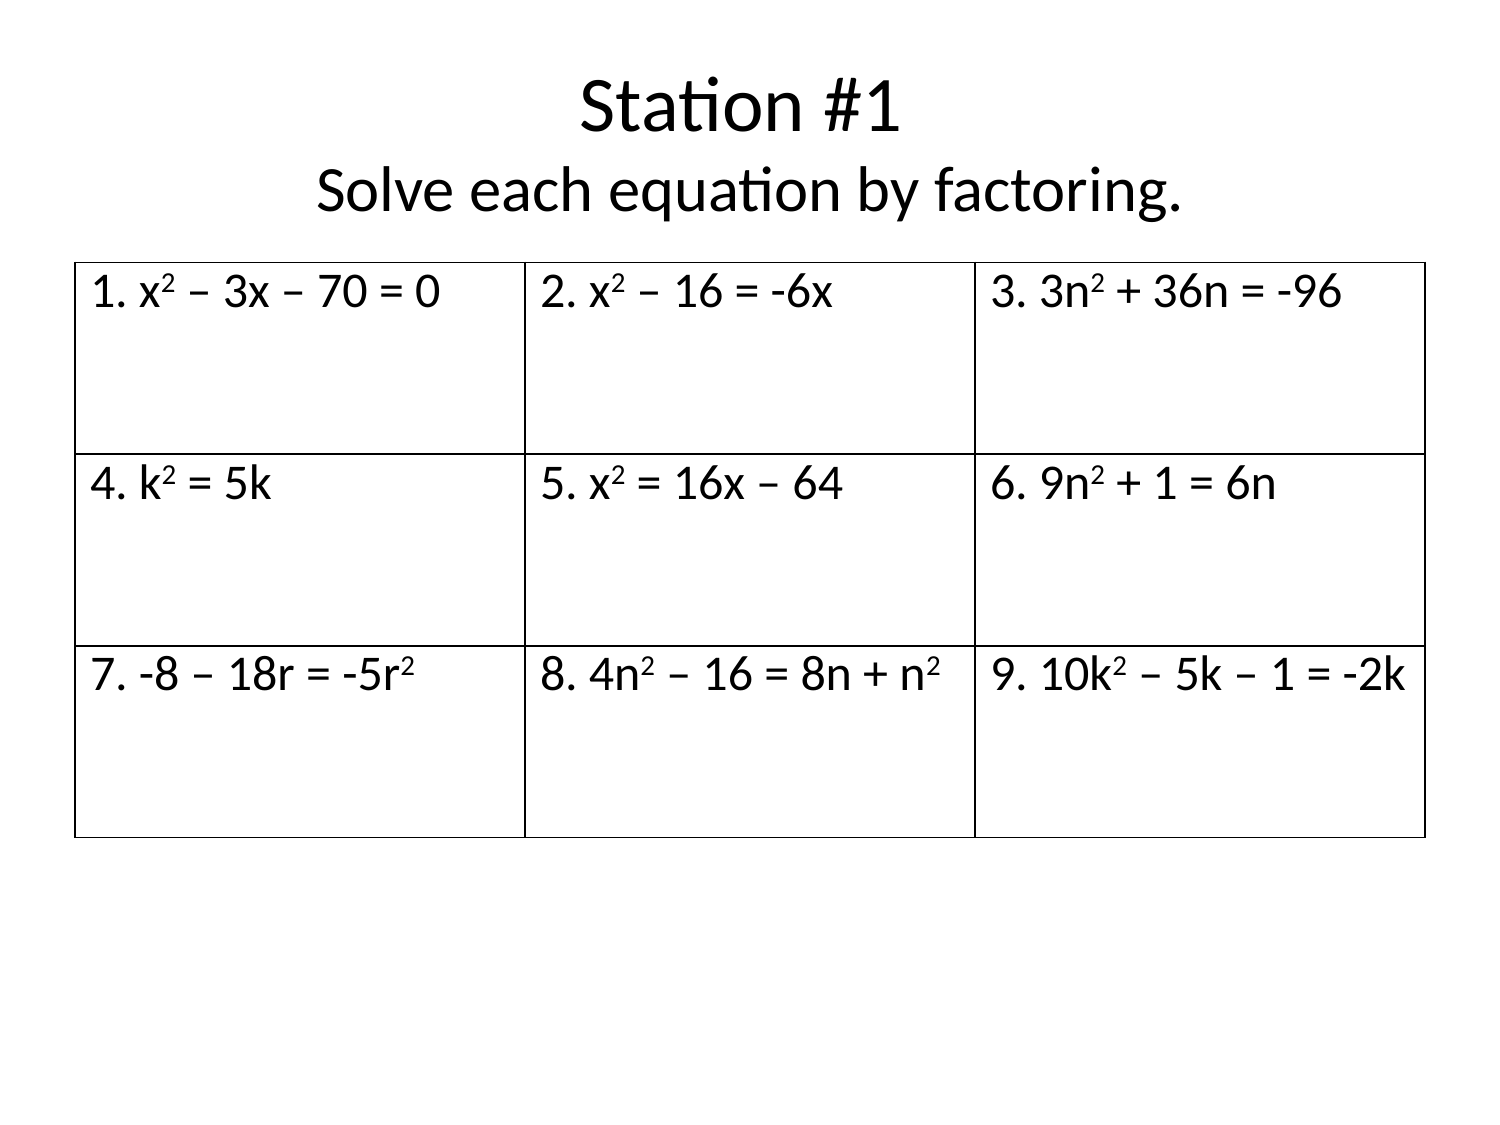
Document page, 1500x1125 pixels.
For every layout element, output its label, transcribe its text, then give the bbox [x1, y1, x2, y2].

table_header 2. x2 – 16 = -6x [526, 263, 974, 453]
table_cell 6. 9n2 + 1 = 6n [976, 455, 1424, 645]
table_header 1. x2 – 3x – 70 = 0 [76, 263, 524, 453]
table_cell 4. k2 = 5k [76, 455, 524, 645]
table_cell 7. -8 – 18r = -5r2 [76, 647, 524, 837]
table_cell 5. x2 = 16x – 64 [526, 455, 974, 645]
title Station #1 Solve each equation by factoring. [75, 45, 1425, 233]
table_cell 8. 4n2 – 16 = 8n + n2 [526, 647, 974, 837]
table_cell 9. 10k2 – 5k – 1 = -2k [976, 647, 1424, 837]
table_header 3. 3n2 + 36n = -96 [976, 263, 1424, 453]
